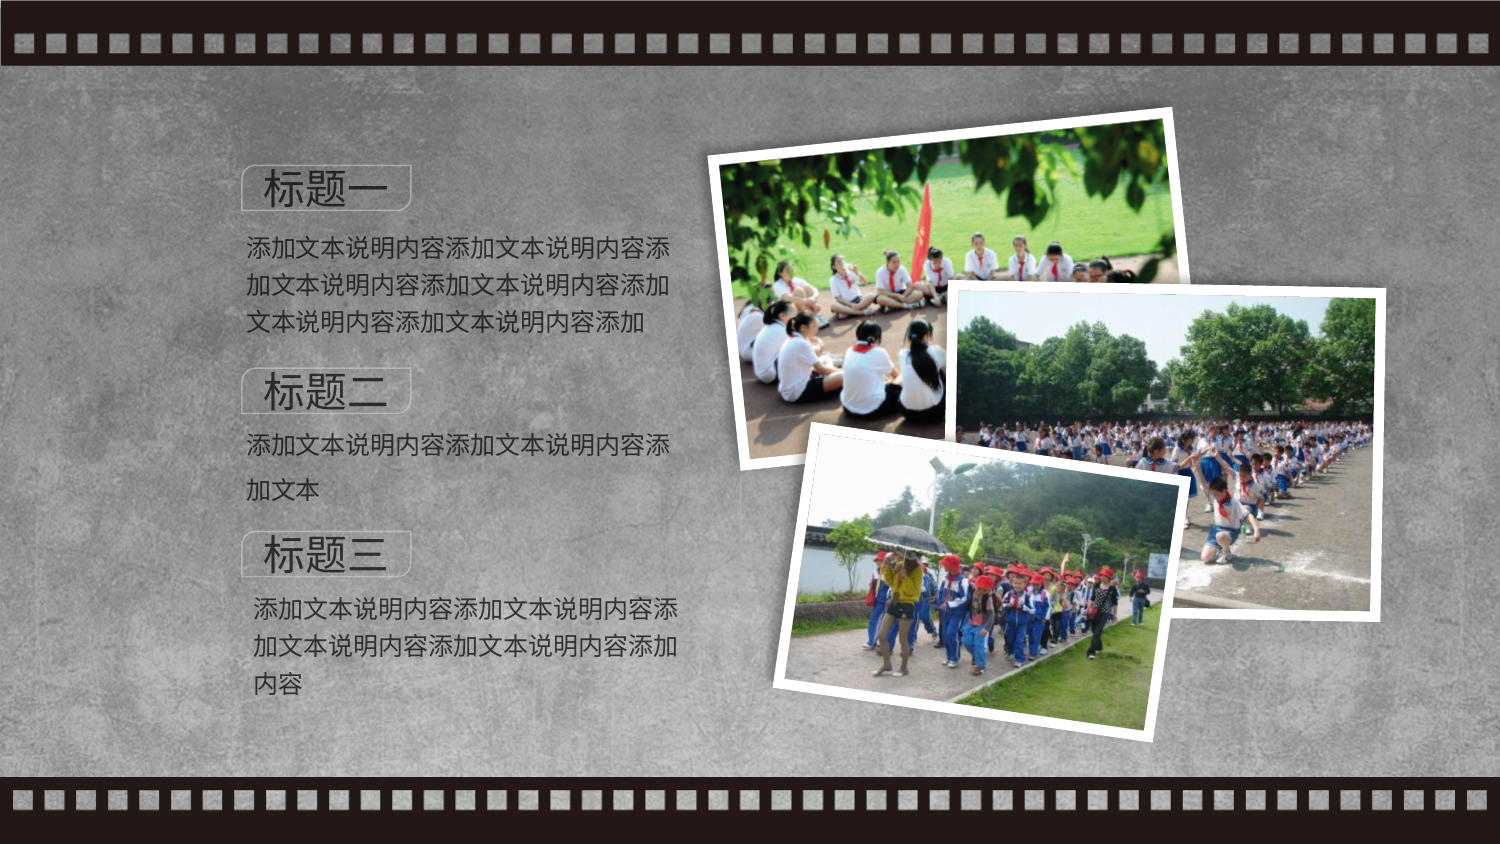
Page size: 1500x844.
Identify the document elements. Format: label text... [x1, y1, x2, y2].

text_box 添加文本说明内容添加文本说明内容添加文本说明内容添加文本说明内容添加文本说明内容添加文本说明内容添加 [231, 217, 708, 345]
text_box 标题三 [240, 530, 412, 578]
text_box 标题二 [240, 367, 412, 415]
picture [0, 1, 1500, 844]
text_box 添加文本说明内容添加文本说明内容添加文本 [231, 407, 708, 512]
text_box 添加文本说明内容添加文本说明内容添加文本说明内容添加文本说明内容添加内容 [238, 578, 708, 706]
text_box 标题一 [240, 164, 412, 212]
